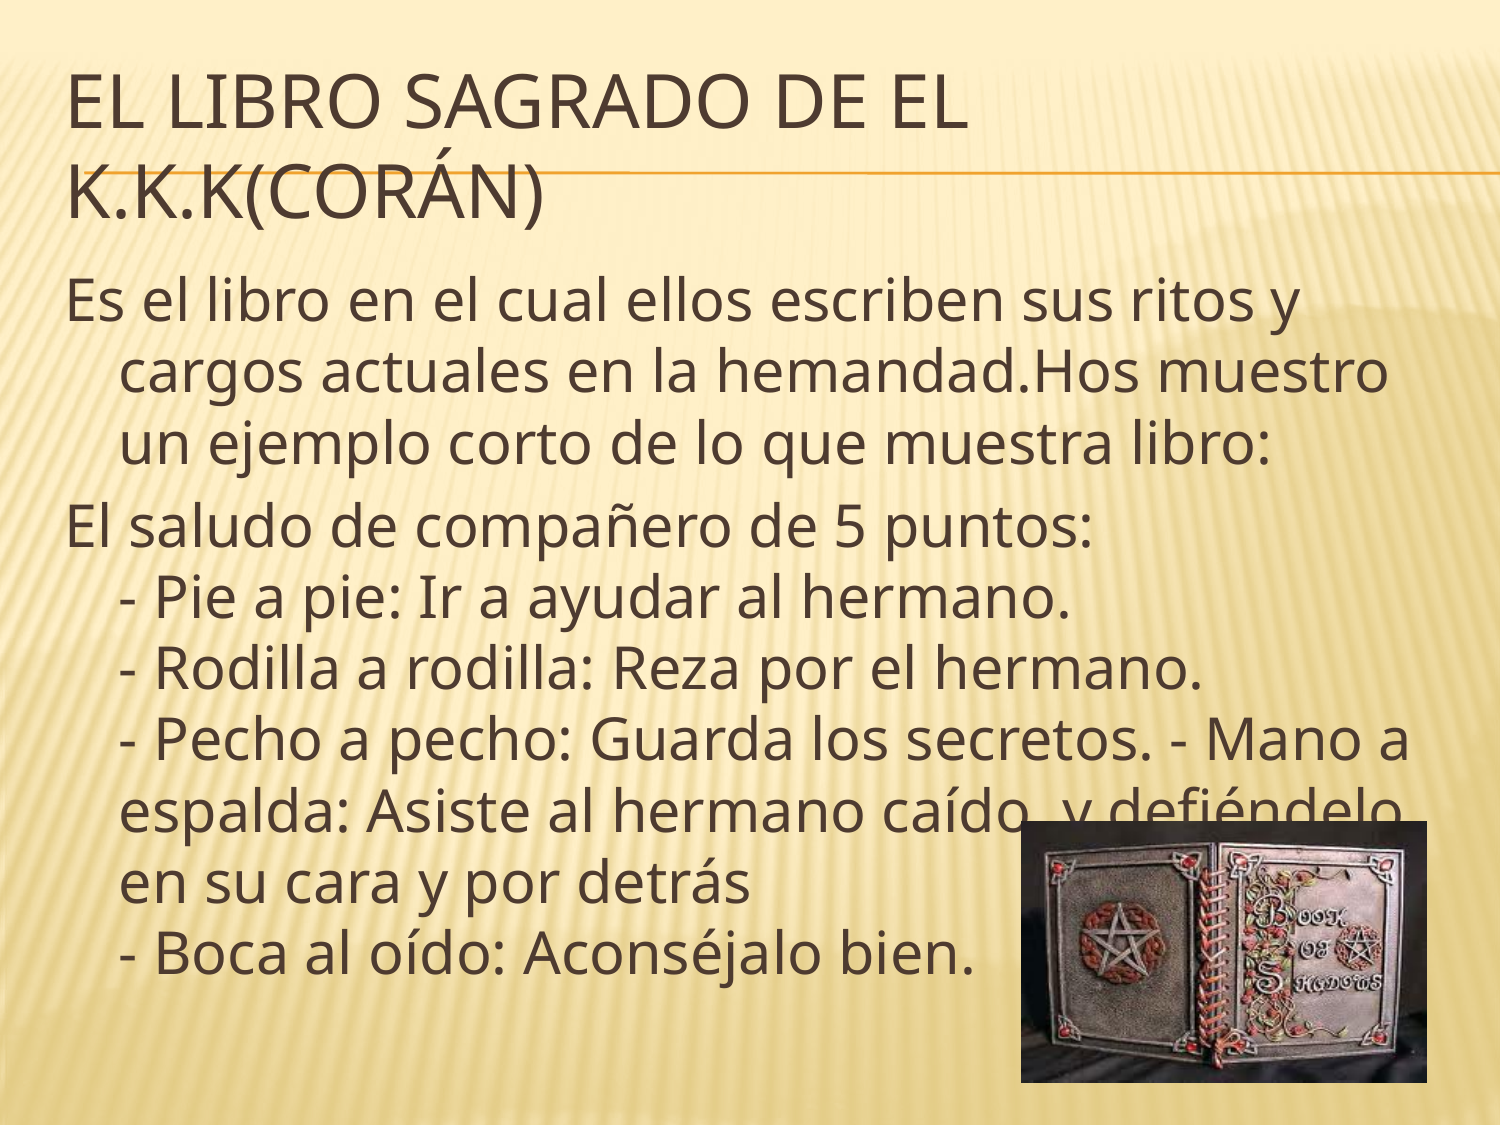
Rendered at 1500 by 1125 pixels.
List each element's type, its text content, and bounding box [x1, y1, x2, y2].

picture [1021, 821, 1427, 1083]
list Es el libro en el cual ellos escriben sus ritos y cargos actuales en la hemandad.Hos muestro un ejemplo corto de lo que muestra libro: El saludo de compañero de 5 puntos: - Pie a pie: Ir a ayudar al hermano. - Rodilla a rodilla: Reza por el hermano. - Pecho a pecho: Guarda los secretos. - Mano a espalda: Asiste al hermano caído, y defiéndelo en su cara y por detrás - Boca al oído: Aconséjalo bien. [50, 254, 1475, 998]
title El Libro sagrado de el K.K.k(Corán) [50, 75, 1475, 213]
